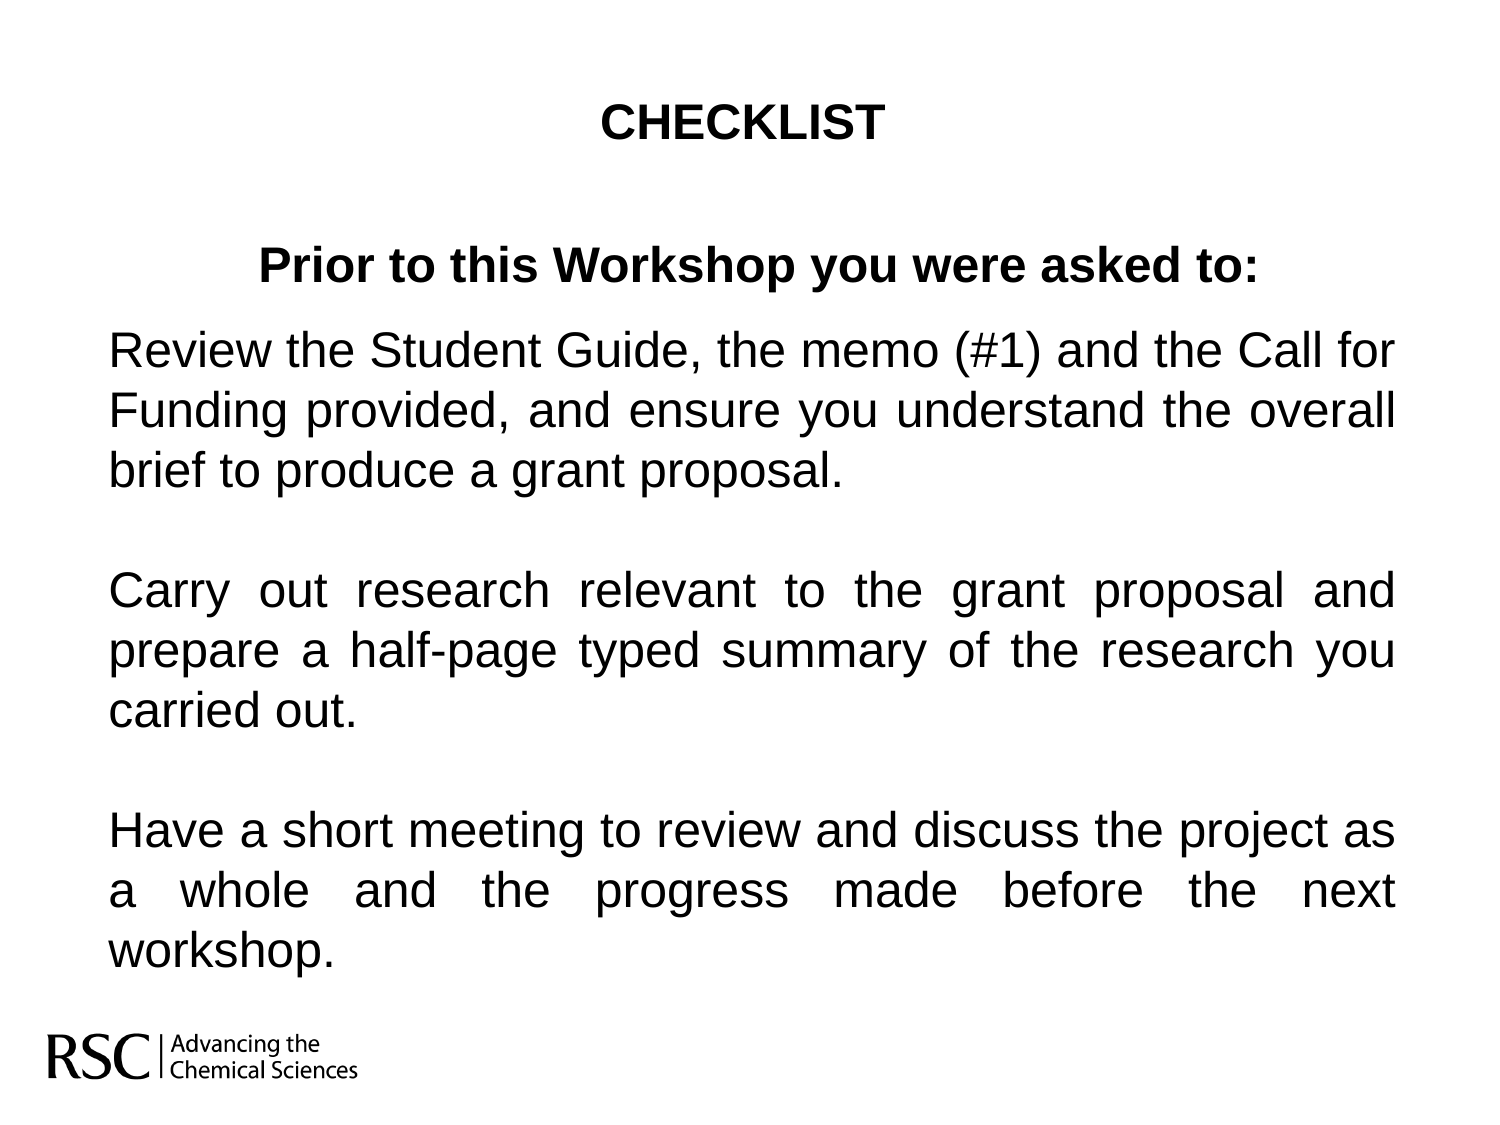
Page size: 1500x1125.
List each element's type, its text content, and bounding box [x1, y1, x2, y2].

text_box CHECKLIST [117, 81, 1383, 157]
text_box Prior to this Workshop you were asked to: Review the Student Guide, the memo (#1) and the Call for Funding provided, and ensure you understand the overall brief to produce a grant proposal. Carry out research relevant to the grant proposal and prepare a half-page typed summary of the research you carried out. Have a short meeting to review and discuss the project as a whole and the progress made before the next workshop. [93, 224, 1412, 985]
